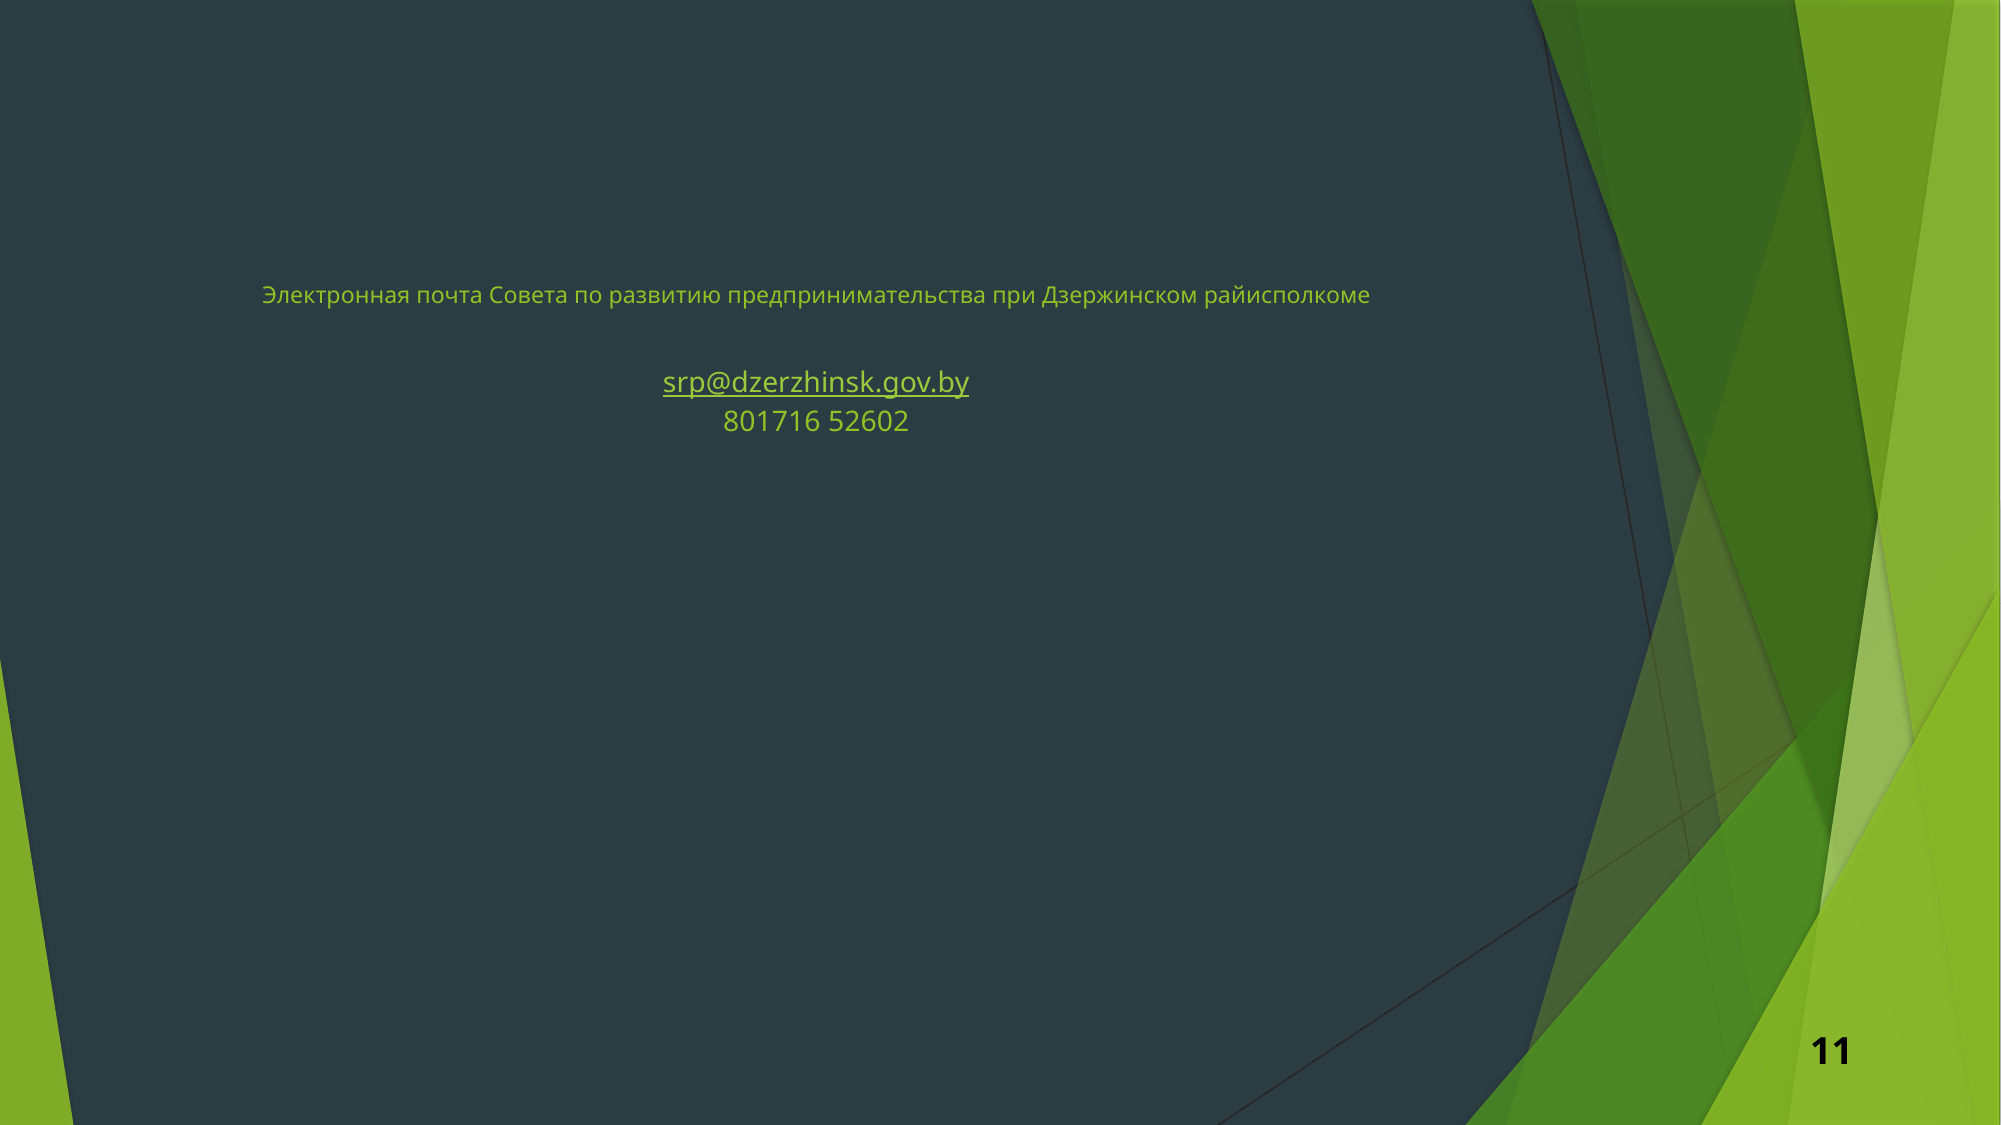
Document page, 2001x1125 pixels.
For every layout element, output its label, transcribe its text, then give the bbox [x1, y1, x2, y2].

text_box 11 [1795, 1019, 1878, 1080]
title Электронная почта Совета по развитию предпринимательства при Дзержинском райисполкоме srp@dzerzhinsk.gov.by 801716 52602 [111, 273, 1522, 446]
